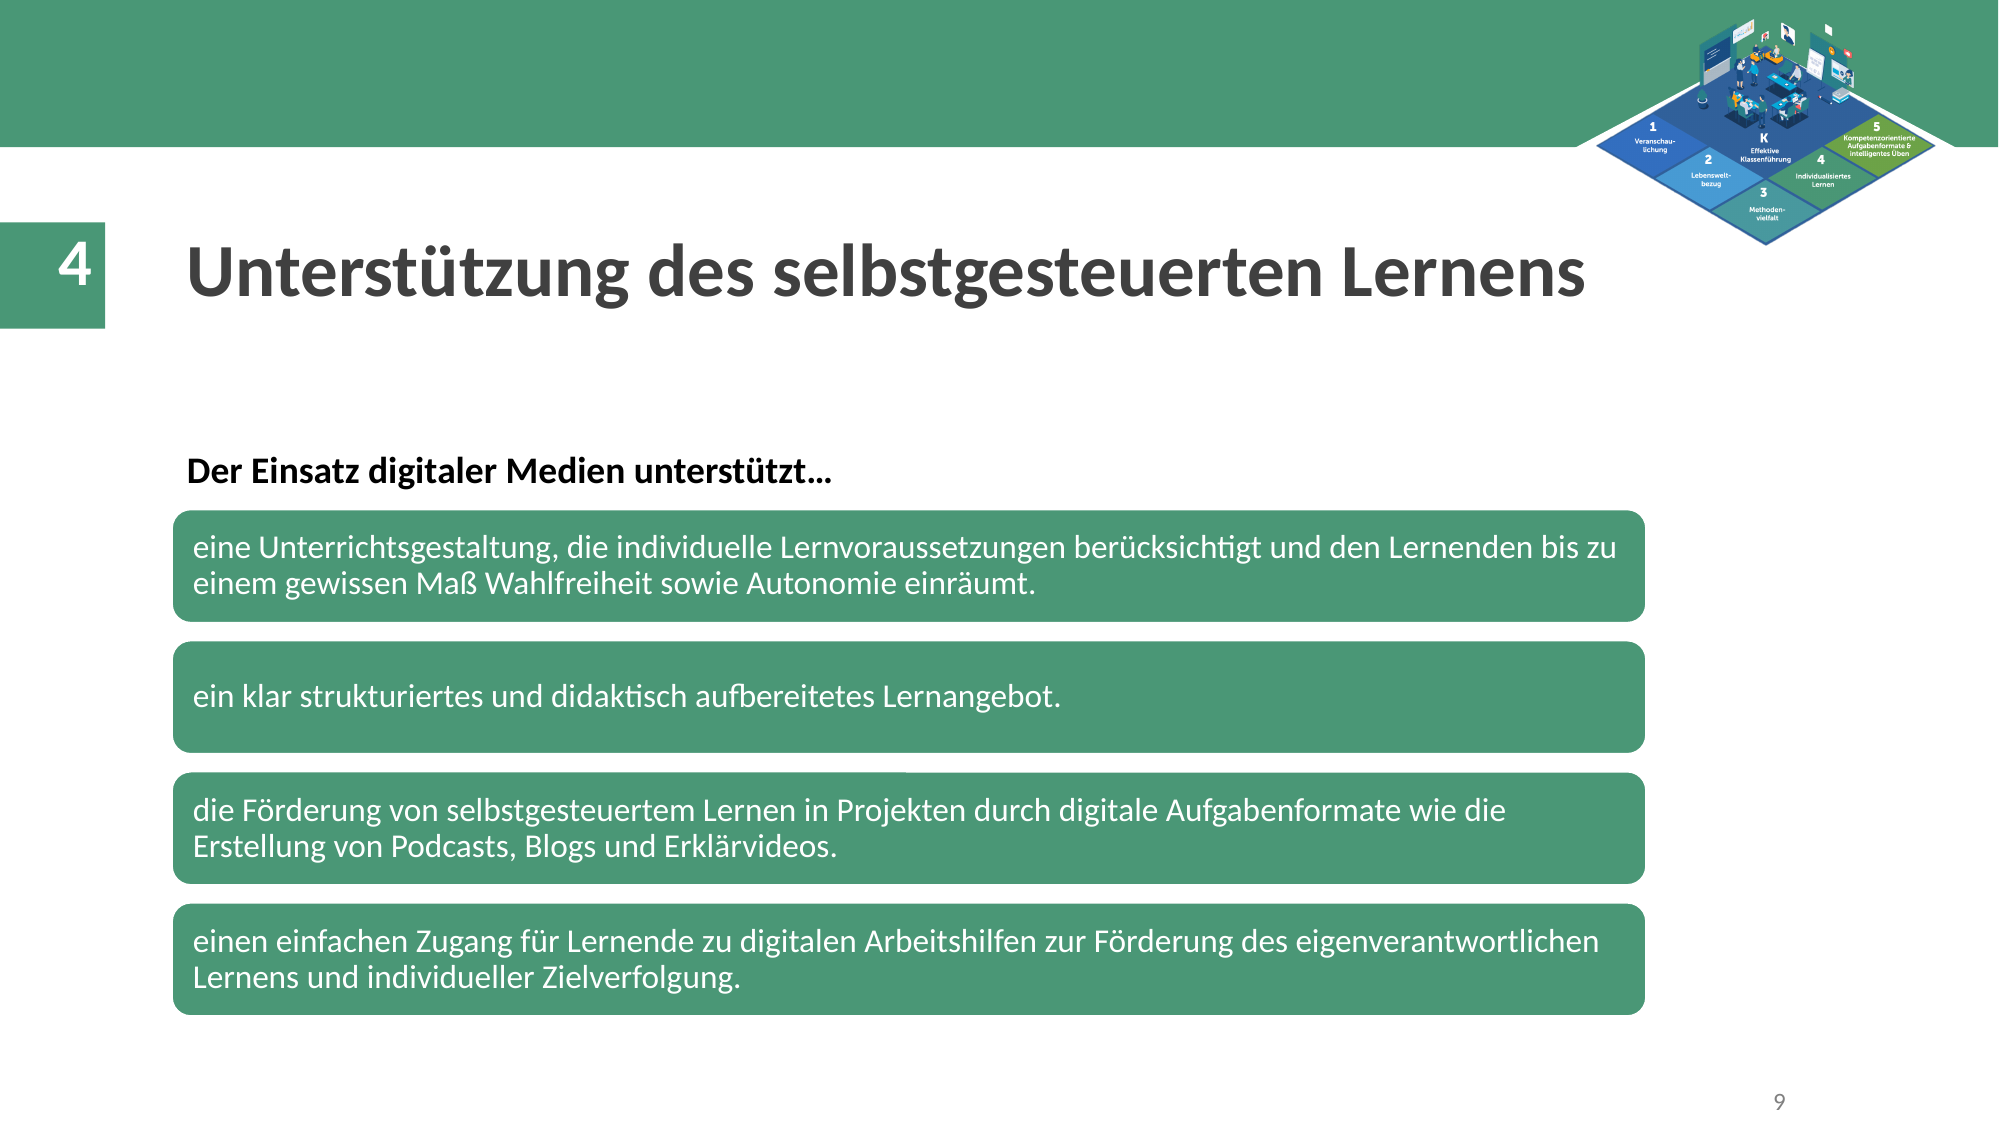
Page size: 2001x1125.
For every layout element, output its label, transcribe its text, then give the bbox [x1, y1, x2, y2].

picture [1589, 12, 1942, 249]
slide_number 9 [1350, 1075, 1801, 1125]
list Der Einsatz digitaler Medien unterstützt… [171, 443, 1663, 1036]
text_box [171, 506, 1647, 1020]
list Unterstützung des selbstgesteuerten Lernens [171, 226, 1910, 321]
